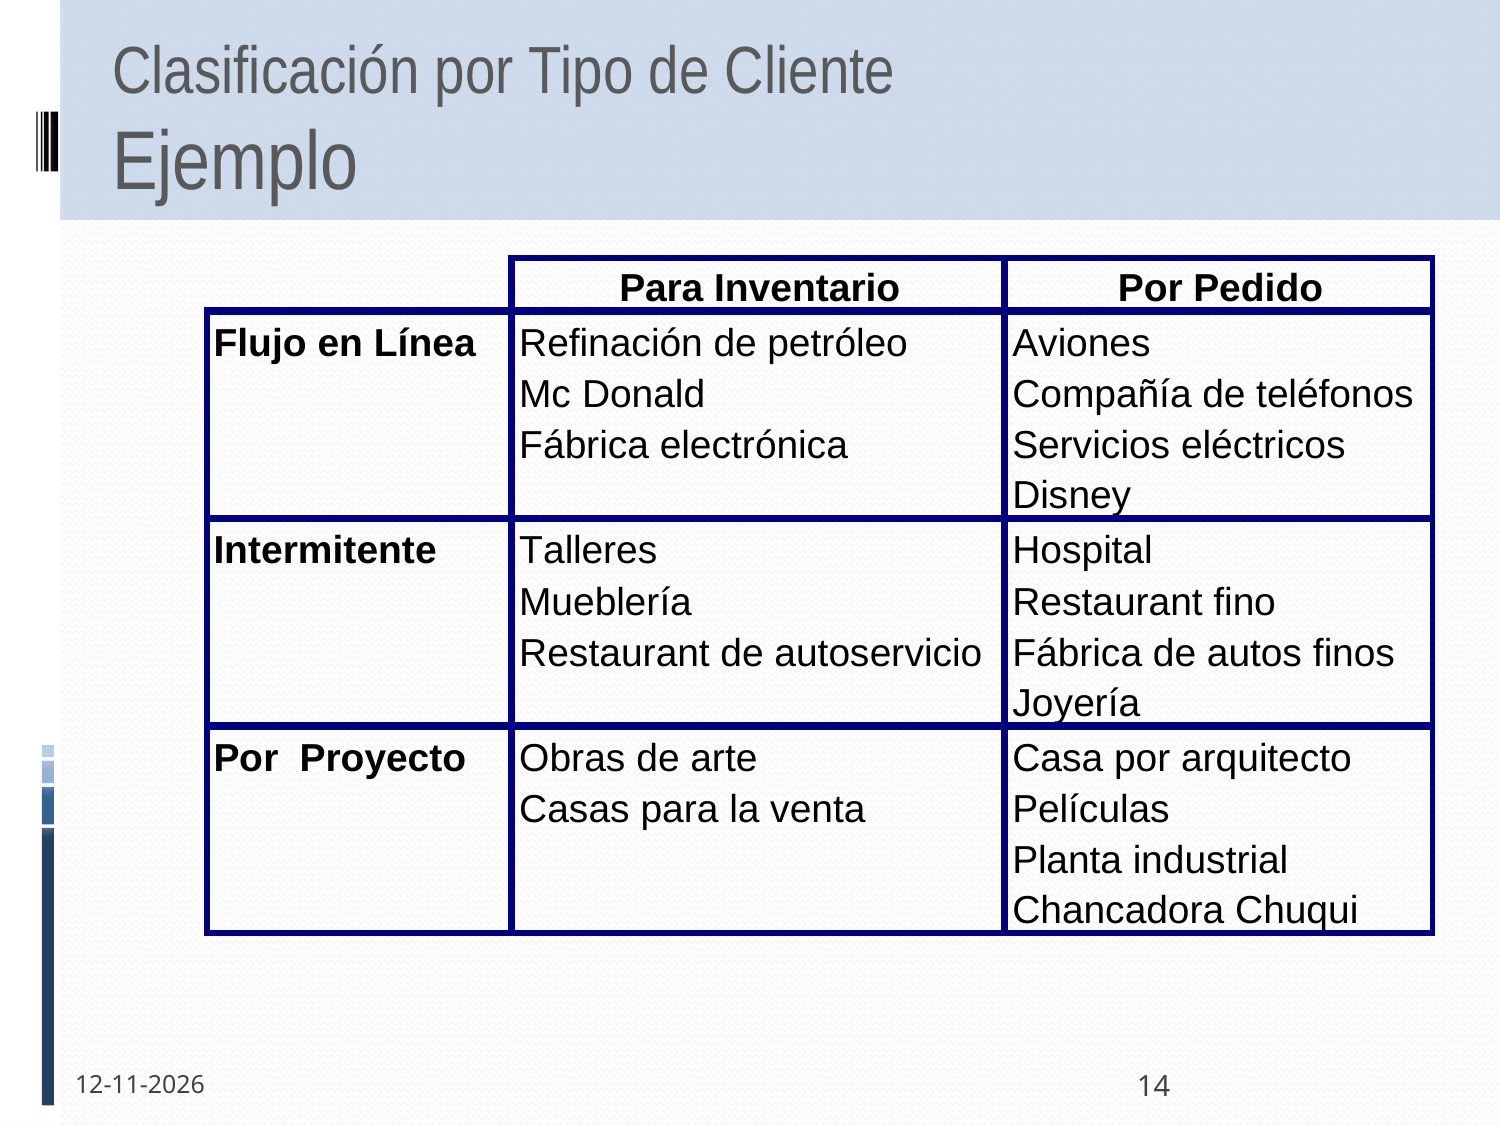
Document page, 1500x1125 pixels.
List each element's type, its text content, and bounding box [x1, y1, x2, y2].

title Clasificación por Tipo de Cliente Ejemplo [111, 18, 1436, 207]
slide_number 14 [1045, 1046, 1171, 1107]
picture [203, 255, 1436, 936]
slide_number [75, 1042, 243, 1103]
